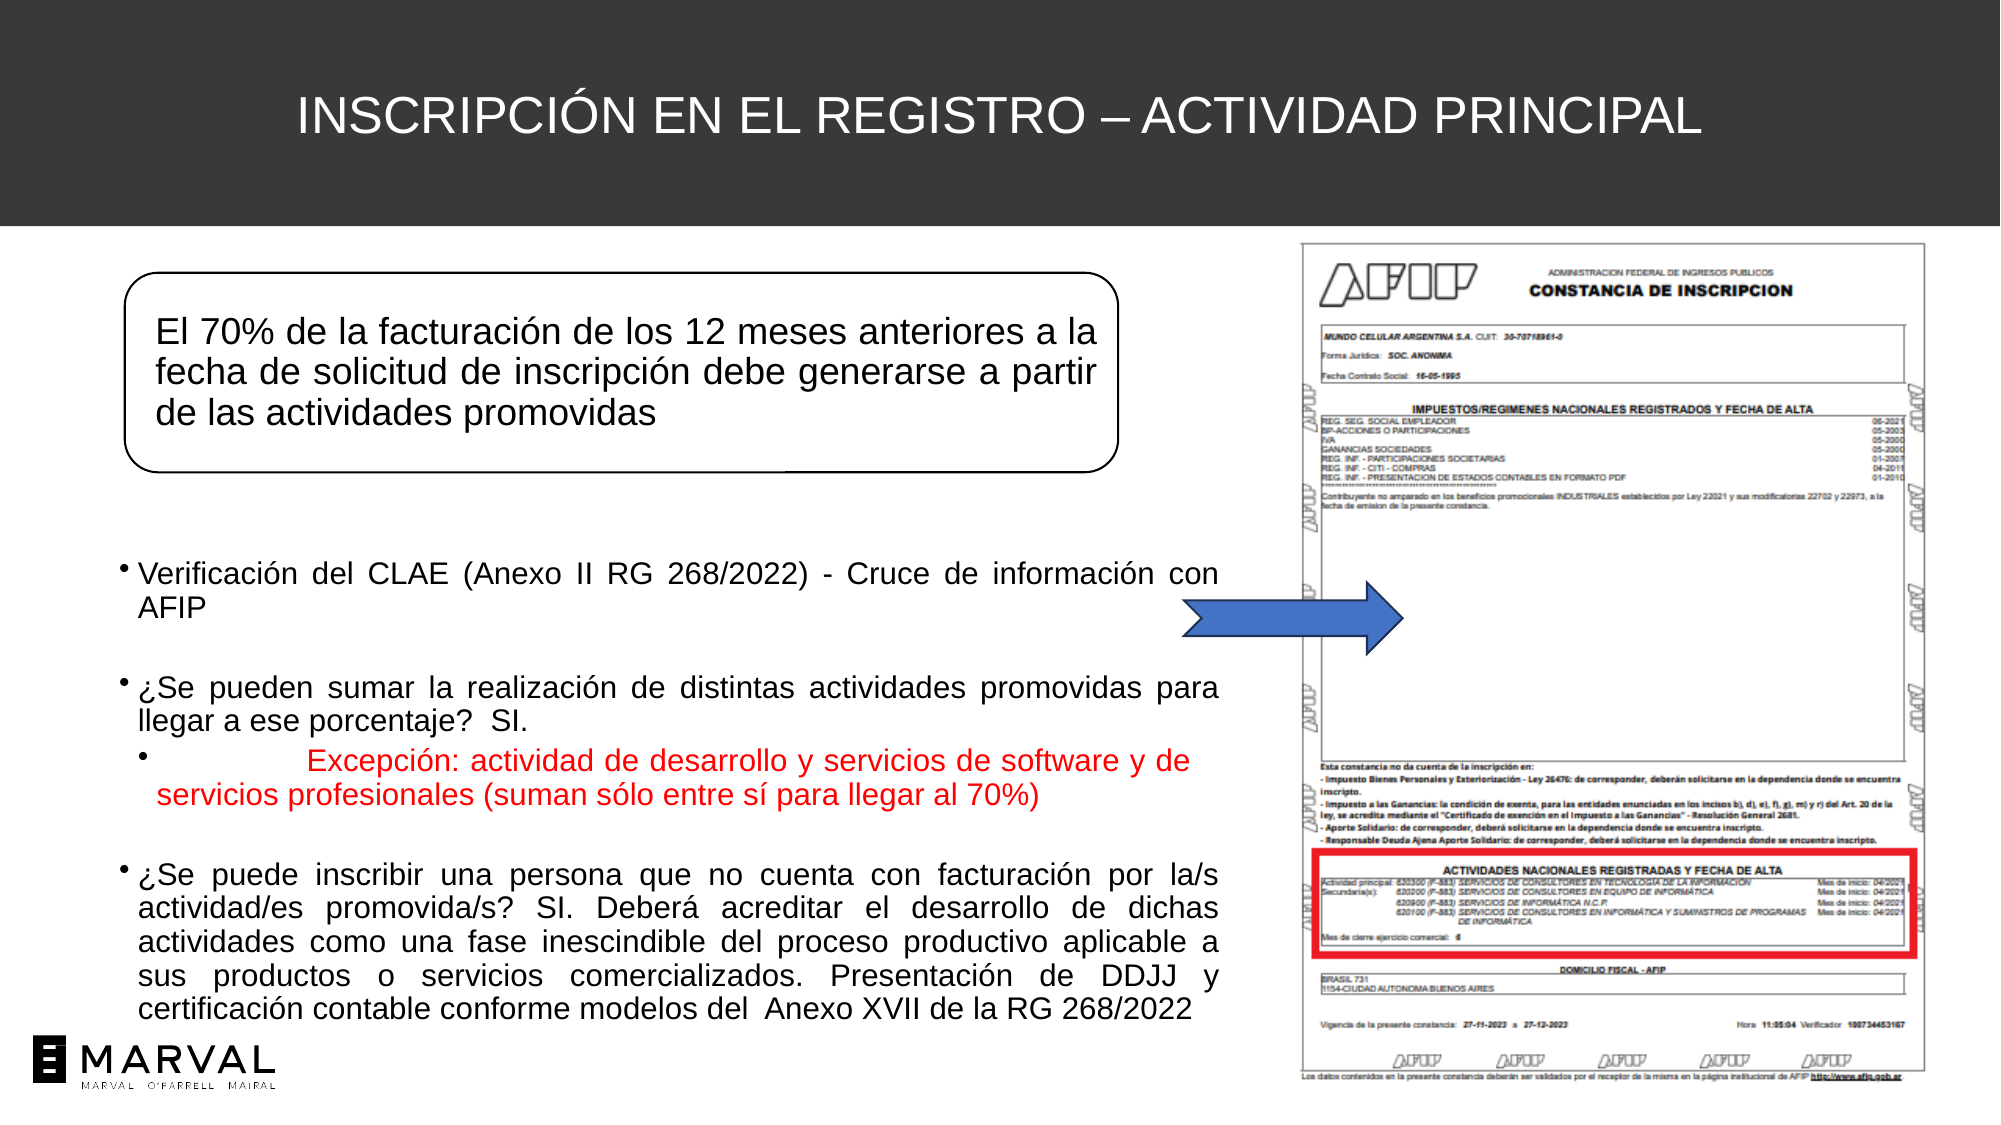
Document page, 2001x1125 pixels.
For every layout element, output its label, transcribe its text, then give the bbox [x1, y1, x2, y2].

text_box INSCRIPCIÓN EN EL REGISTRO – ACTIVIDAD PRINCIPAL [0, 0, 2000, 227]
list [82, 230, 1239, 1099]
picture [1293, 237, 1938, 1089]
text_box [33, 1035, 82, 1090]
text_box [1239, 599, 1293, 638]
